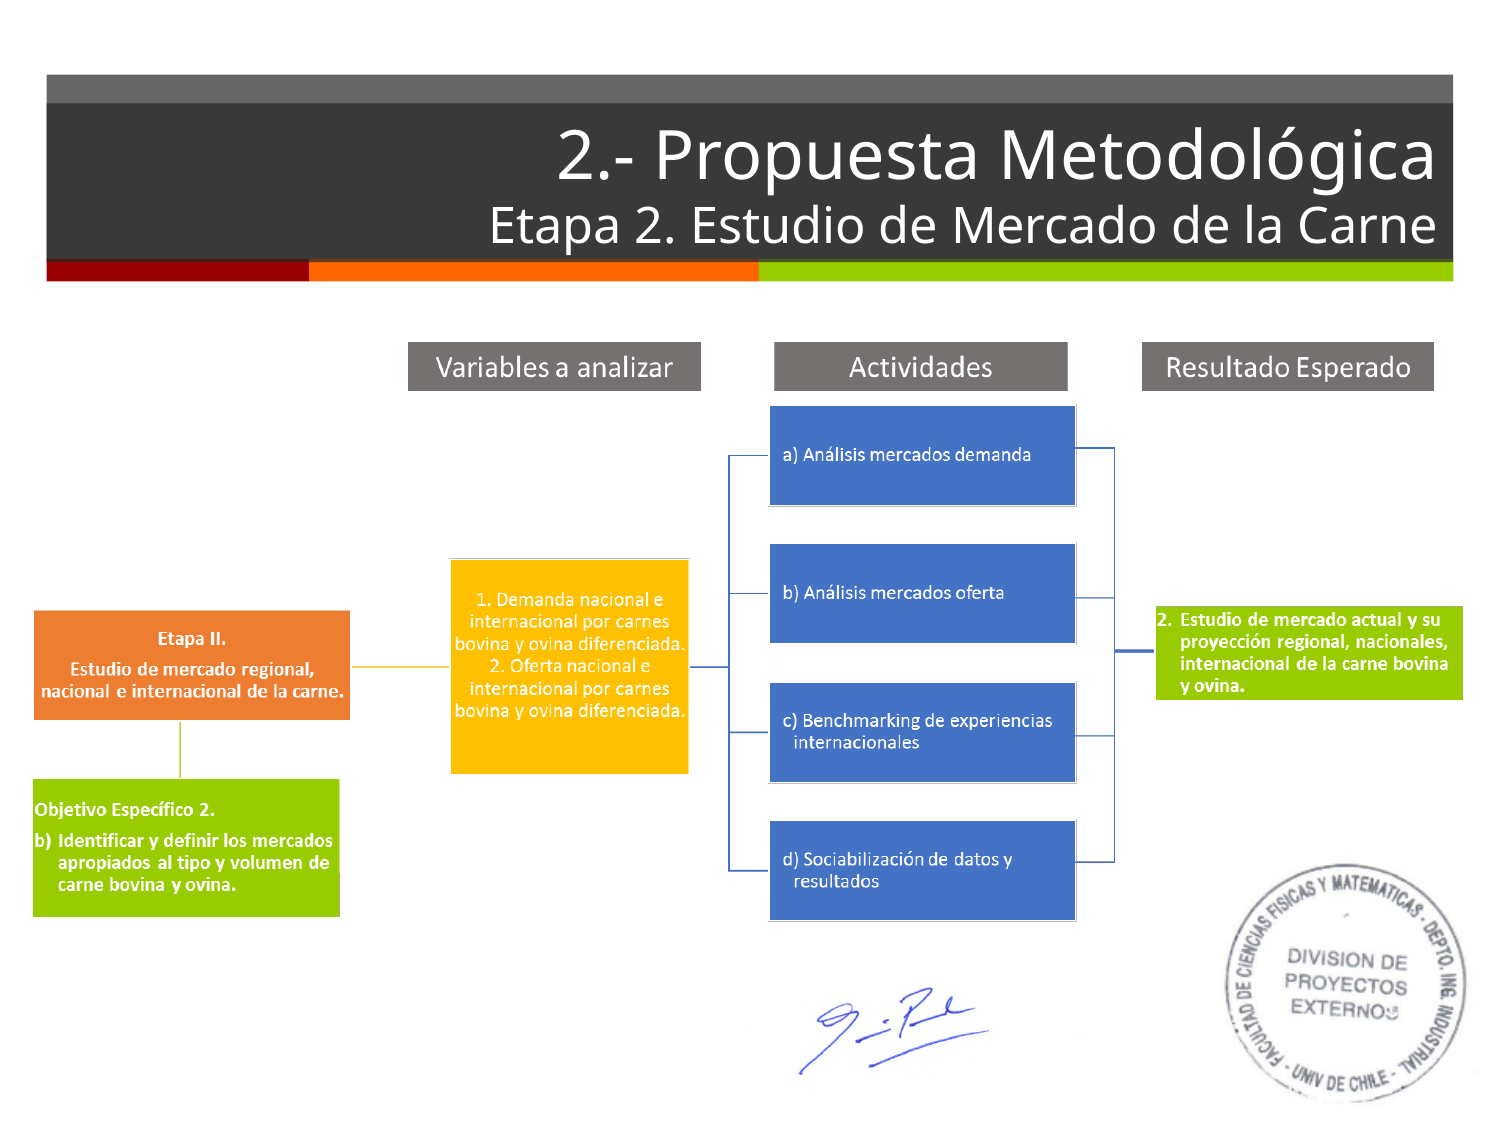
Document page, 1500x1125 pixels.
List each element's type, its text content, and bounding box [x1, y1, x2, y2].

title 2.- Propuesta Metodológica Etapa 2. Estudio de Mercado de la Carne [46, 103, 1454, 263]
picture [21, 321, 1485, 1125]
picture [670, 977, 1114, 1080]
